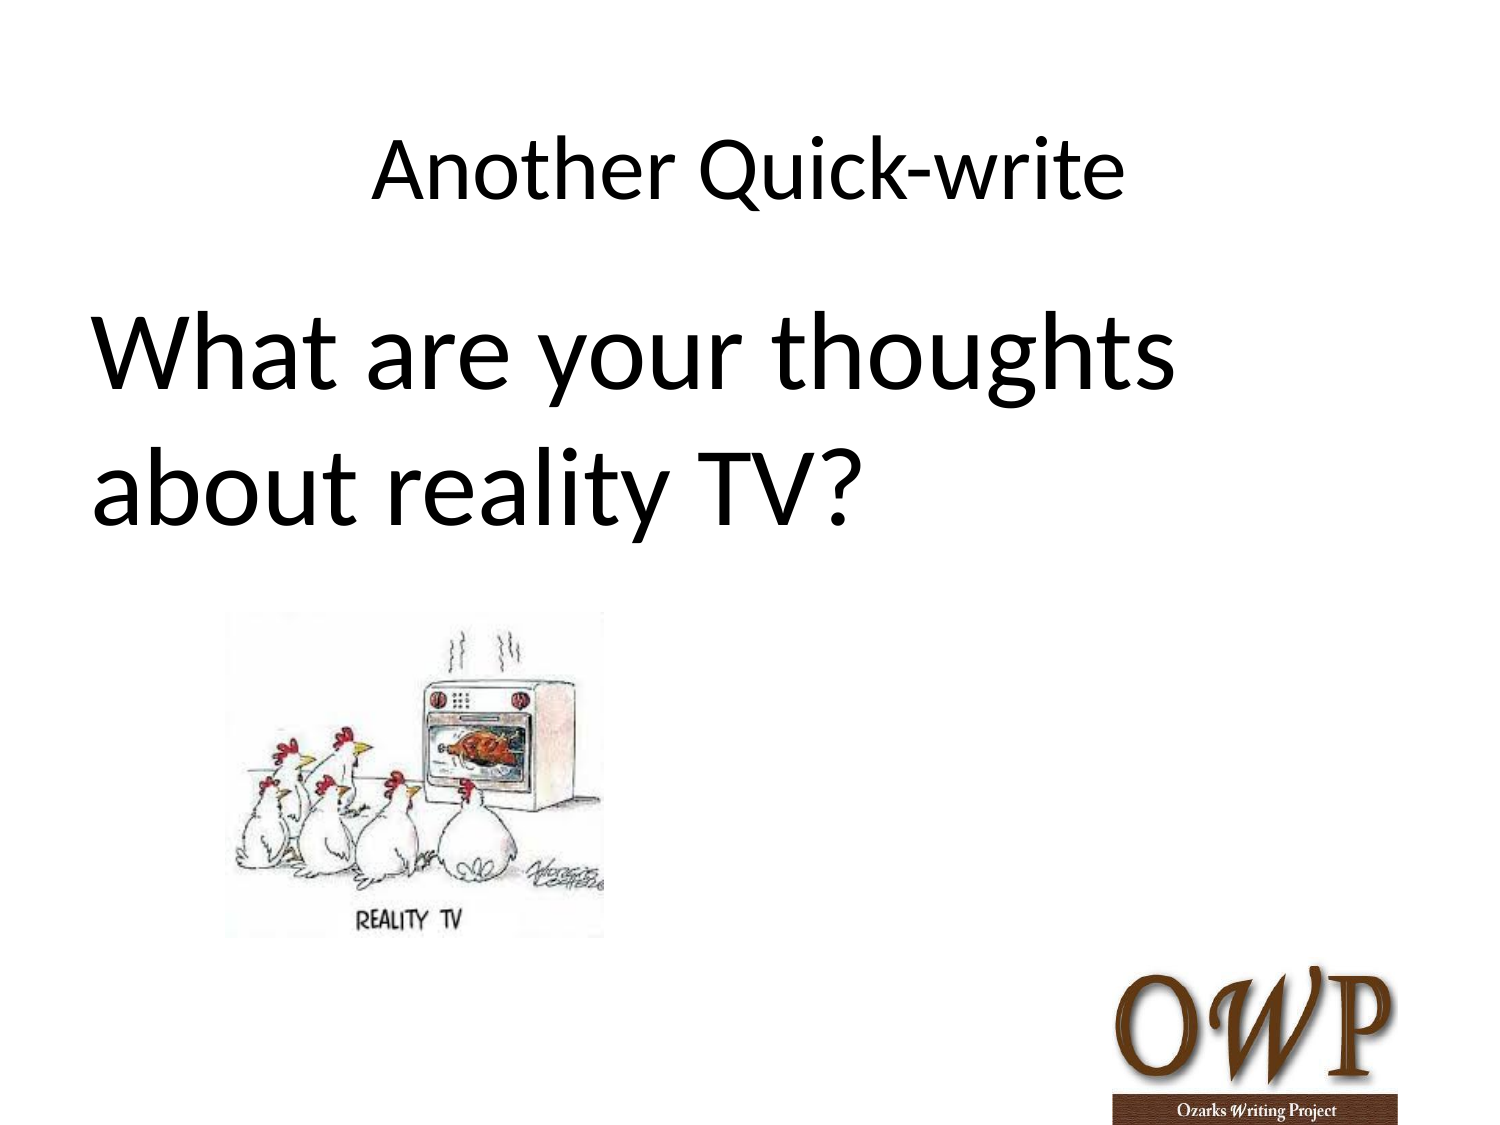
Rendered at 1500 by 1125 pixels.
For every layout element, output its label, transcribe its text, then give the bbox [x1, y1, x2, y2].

picture [1112, 957, 1399, 1125]
picture [224, 612, 604, 939]
list What are your thoughts about reality TV? [75, 262, 1425, 1078]
title Another Quick-write [75, 45, 1425, 233]
